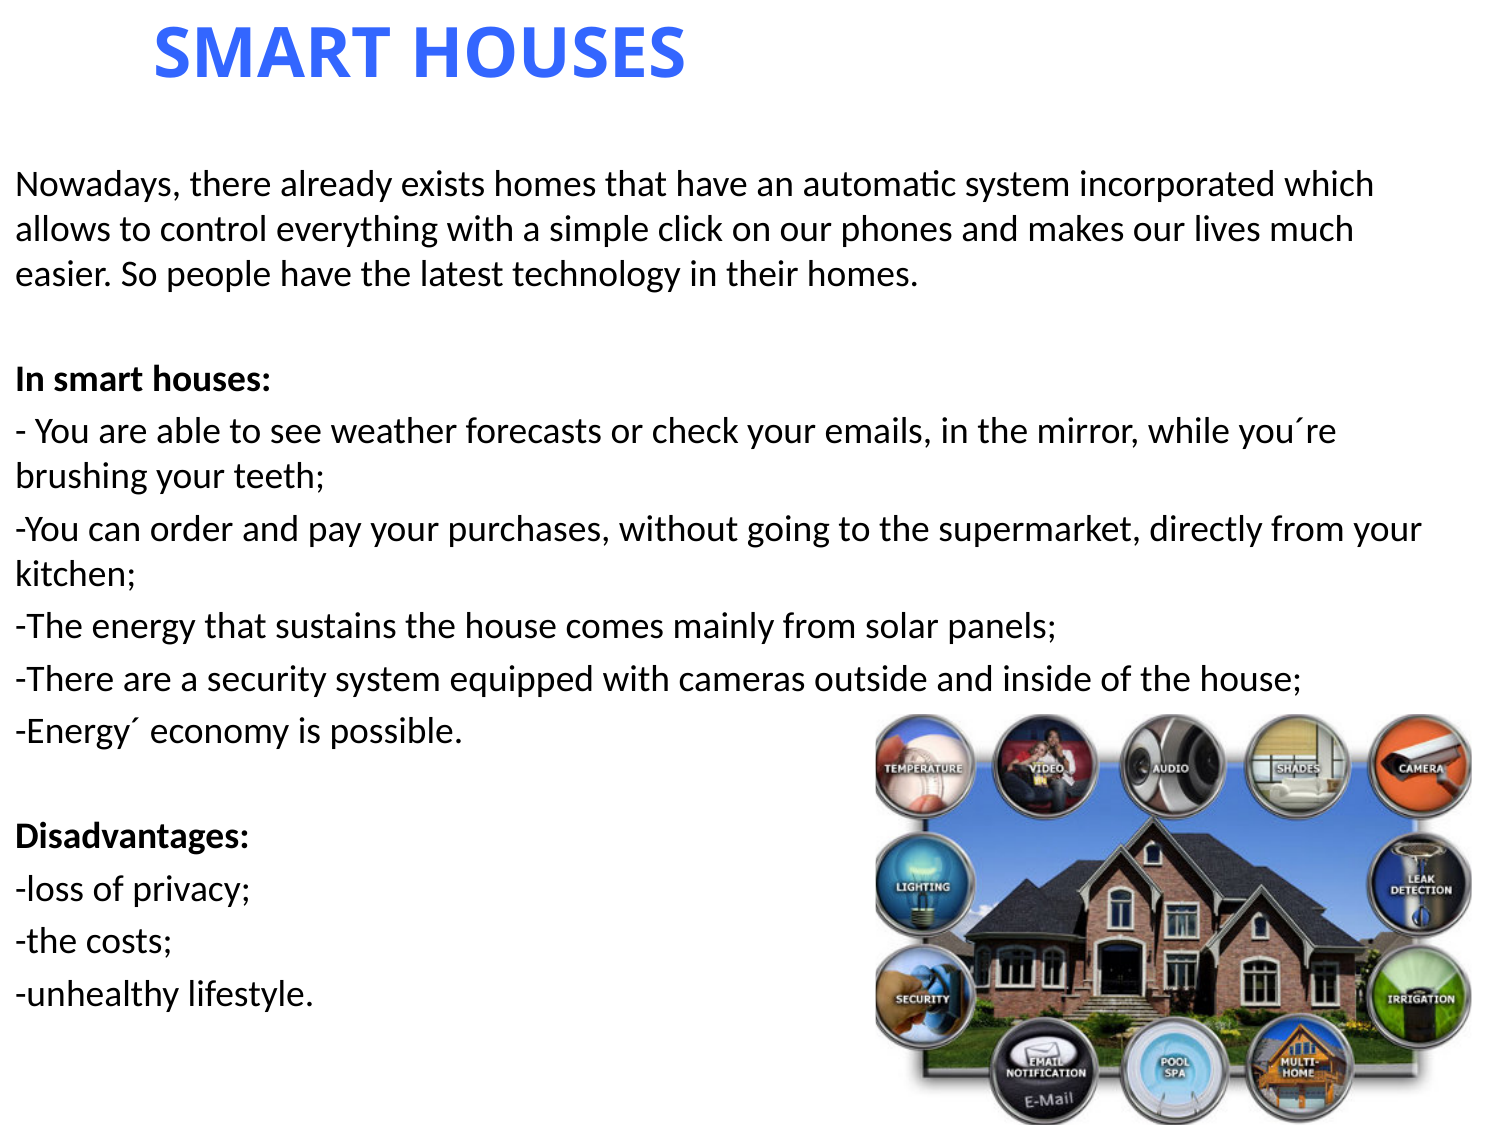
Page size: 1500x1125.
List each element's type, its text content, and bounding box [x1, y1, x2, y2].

picture [875, 713, 1472, 1125]
list Nowadays, there already exists homes that have an automatic system incorporated which allows to control everything with a simple click on our phones and makes our lives much easier. So people have the latest technology in their homes. In smart houses: - You are able to see weather forecasts or check your emails, in the mirror, while you´re brushing your teeth; -You can order and pay your purchases, without going to the supermarket, directly from your kitchen; -The energy that sustains the house comes mainly from solar panels; -There are a security system equipped with cameras outside and inside of the house; -Energy´ economy is possible. Disadvantages: -loss of privacy; -the costs; -unhealthy lifestyle. [0, 98, 1445, 1125]
title SMART HOUSES [0, 0, 842, 98]
